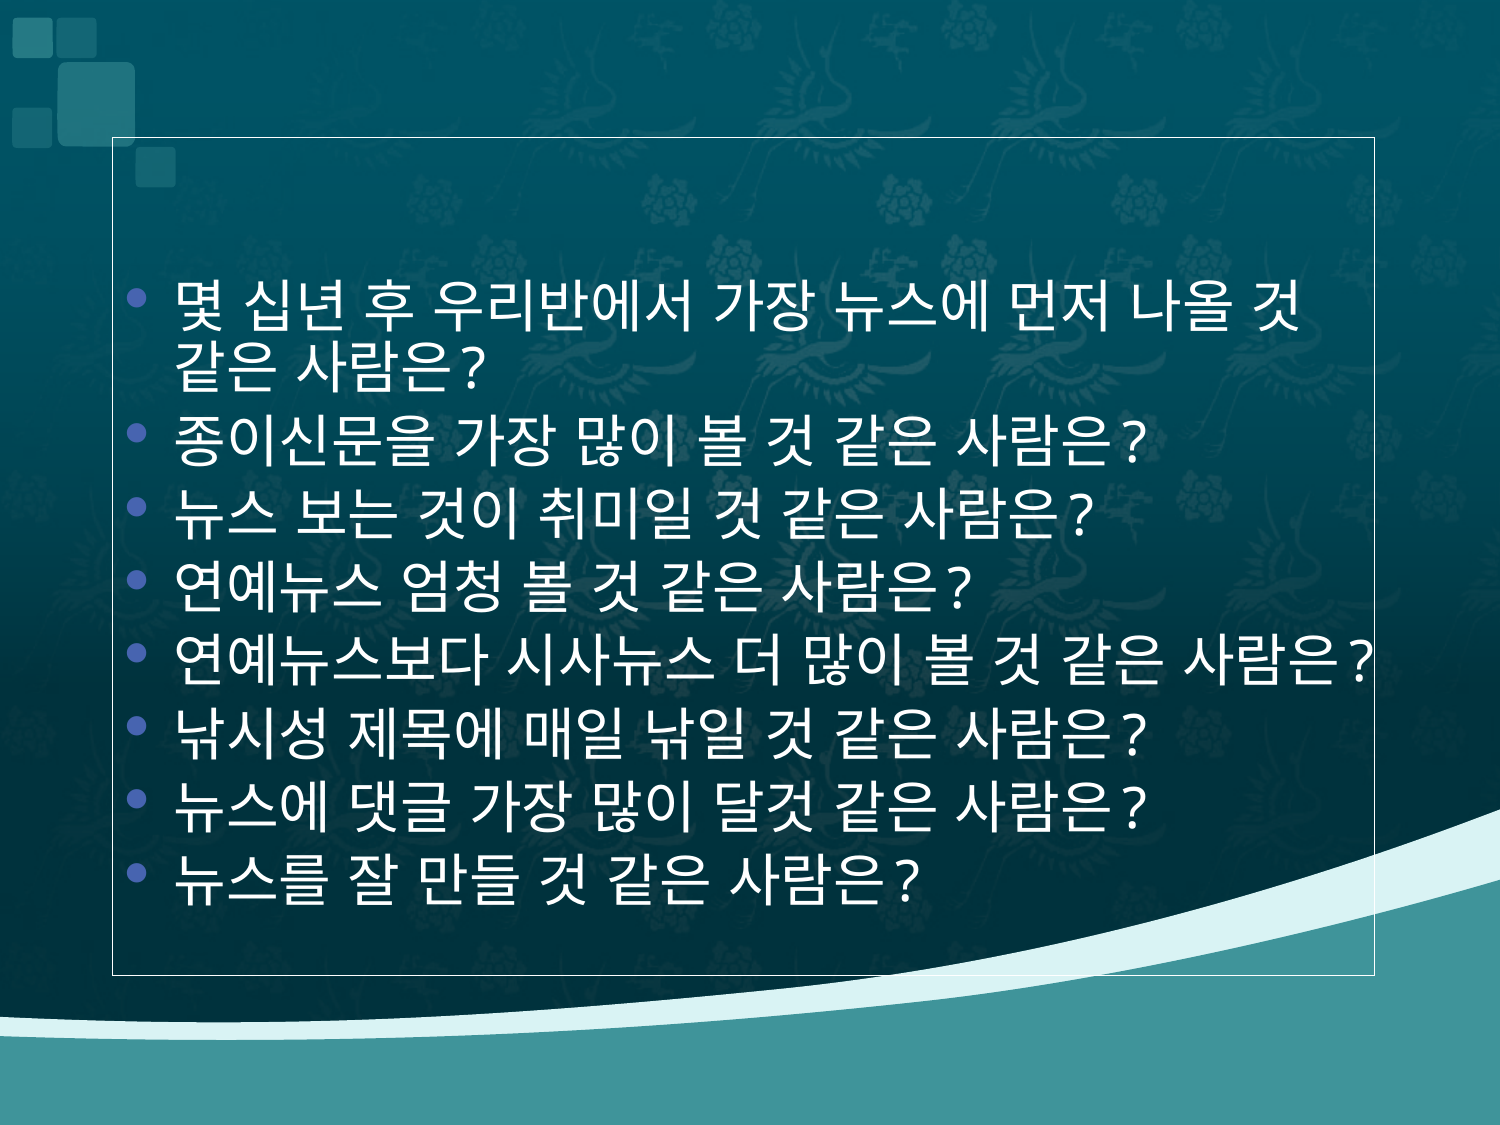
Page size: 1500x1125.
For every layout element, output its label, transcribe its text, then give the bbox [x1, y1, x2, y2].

list 몇 십년 후 우리반에서 가장 뉴스에 먼저 나올 것 같은 사람은? 종이신문을 가장 많이 볼 것 같은 사람은? 뉴스 보는 것이 취미일 것 같은 사람은? 연예뉴스 엄청 볼 것 같은 사람은? 연예뉴스보다 시사뉴스 더 많이 볼 것 같은 사람은? 낚시성 제목에 매일 낚일 것 같은 사람은? 뉴스에 댓글 가장 많이 달것 같은 사람은? 뉴스를 잘 만들 것 같은 사람은? [112, 137, 1375, 976]
